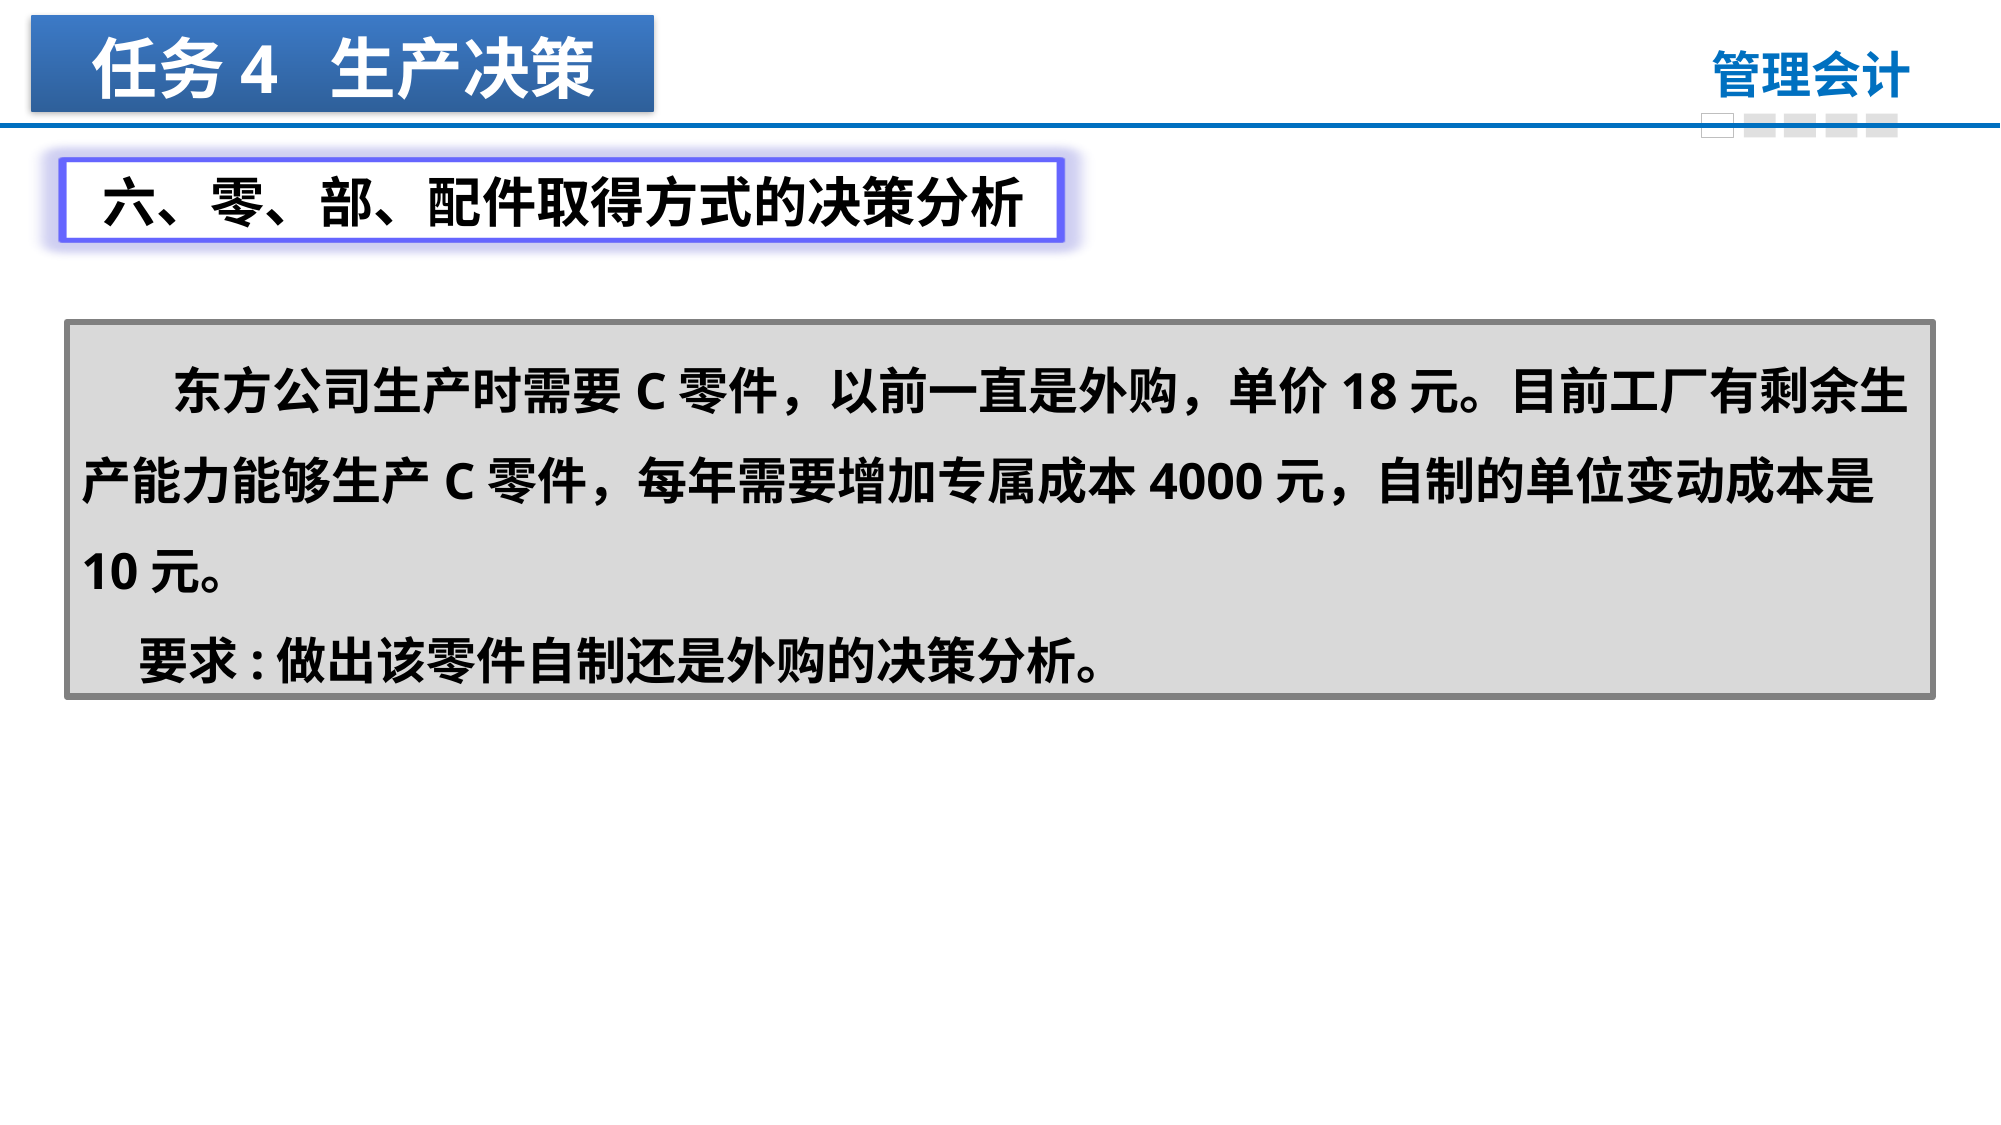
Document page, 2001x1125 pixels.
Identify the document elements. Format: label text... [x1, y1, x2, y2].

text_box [31, 14, 654, 117]
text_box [17, 131, 1107, 268]
text_box 东方公司生产时需要C零件，以前一直是外购，单价18元。目前工厂有剩余生产能力能够生产C零件，每年需要增加专属成本4000元，自制的单位变动成本是10元。 要求:做出该零件自制还是外购的决策分析。 [66, 321, 1934, 697]
